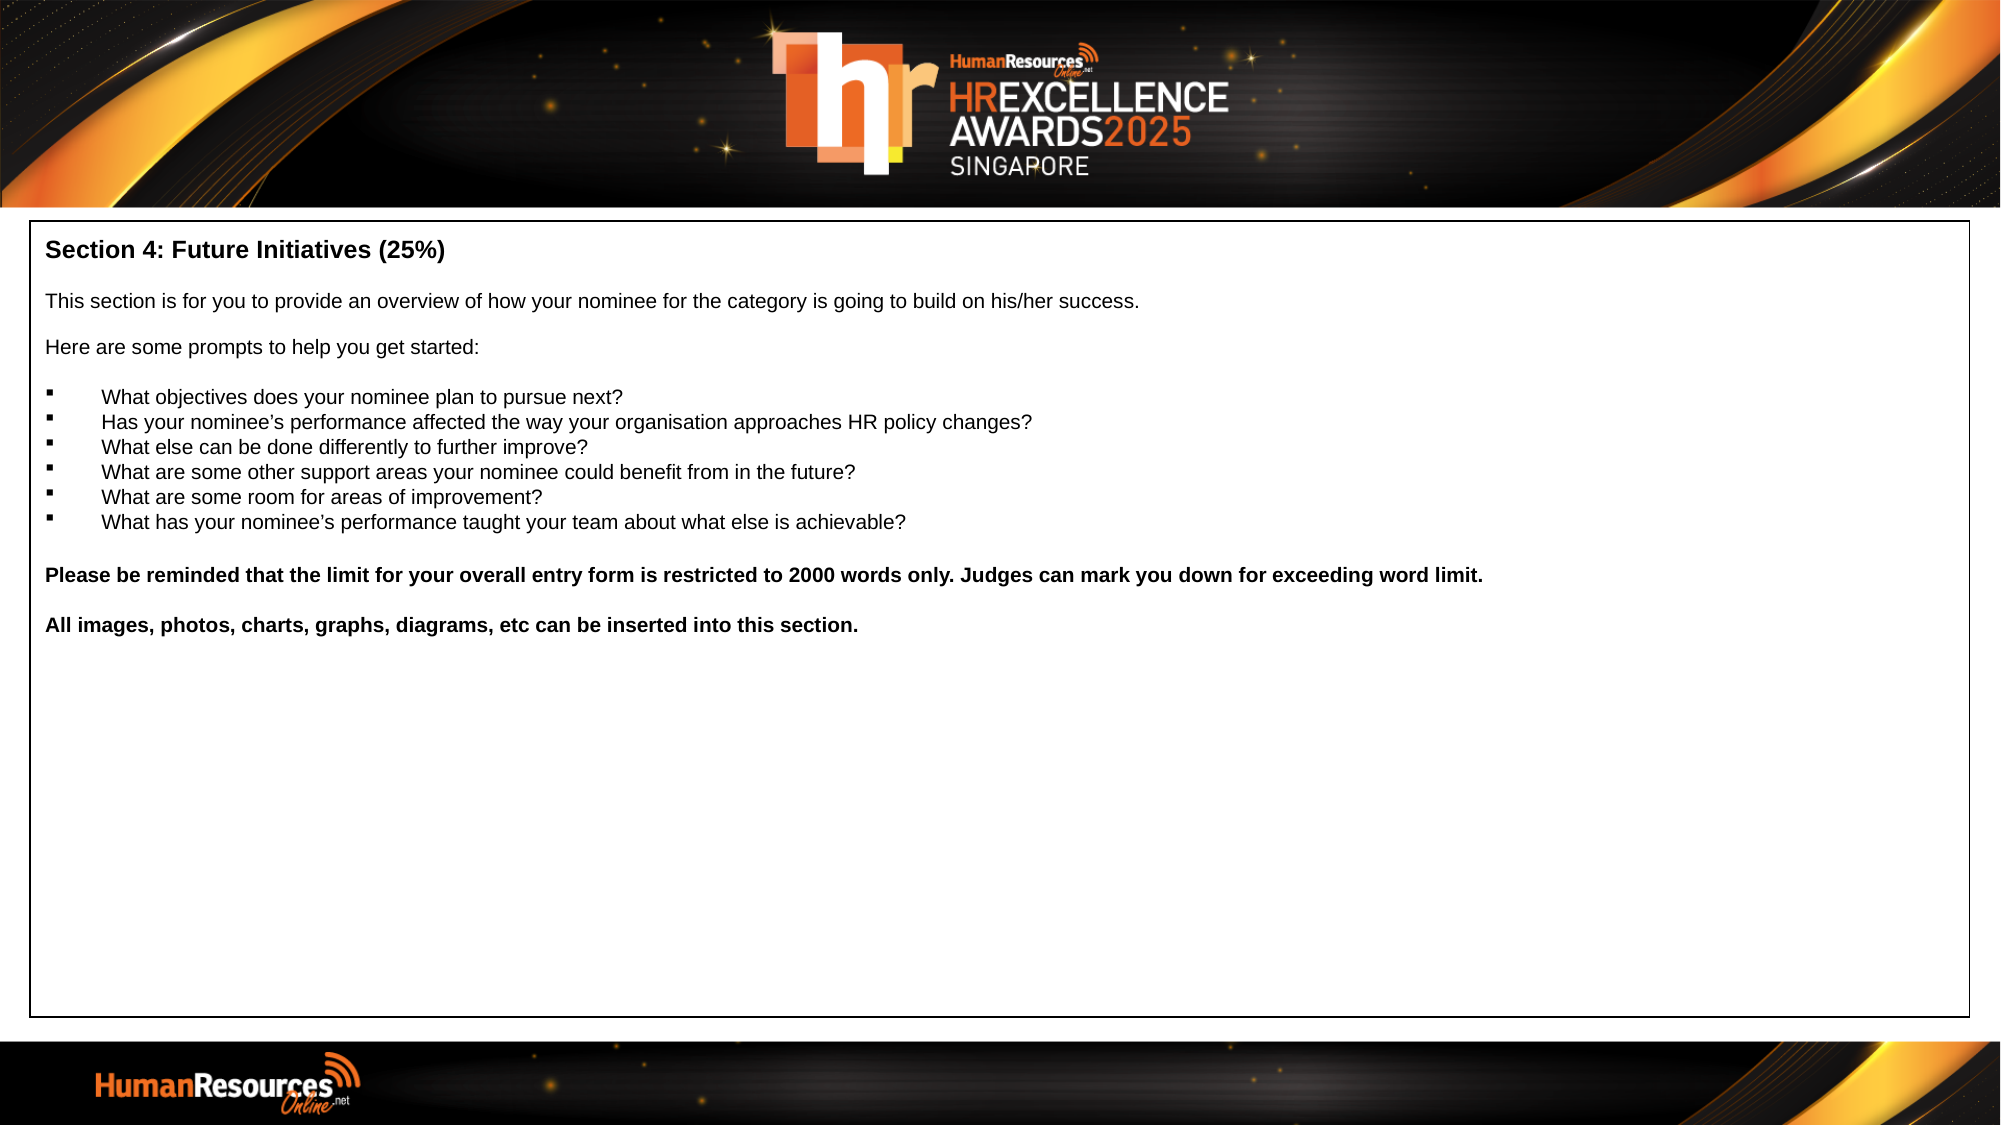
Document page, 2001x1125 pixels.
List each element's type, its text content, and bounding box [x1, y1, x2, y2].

text_box Section 4: Future Initiatives (25%) This section is for you to provide an overview of how your nominee for the category is going to build on his/her success. Here are some prompts to help you get started: What objectives does your nominee plan to pursue next? Has your nominee’s performance affected the way your organisation approaches HR policy changes? What else can be done differently to further improve? What are some other support areas your nominee could benefit from in the future? What are some room for areas of improvement? What has your nominee’s performance taught your team about what else is achievable? Please be reminded that the limit for your overall entry form is restricted to 2000 words only. Judges can mark you down for exceeding word limit. All images, photos, charts, graphs, diagrams, etc can be inserted into this section. [30, 221, 1970, 1017]
picture [0, 0, 2001, 1125]
